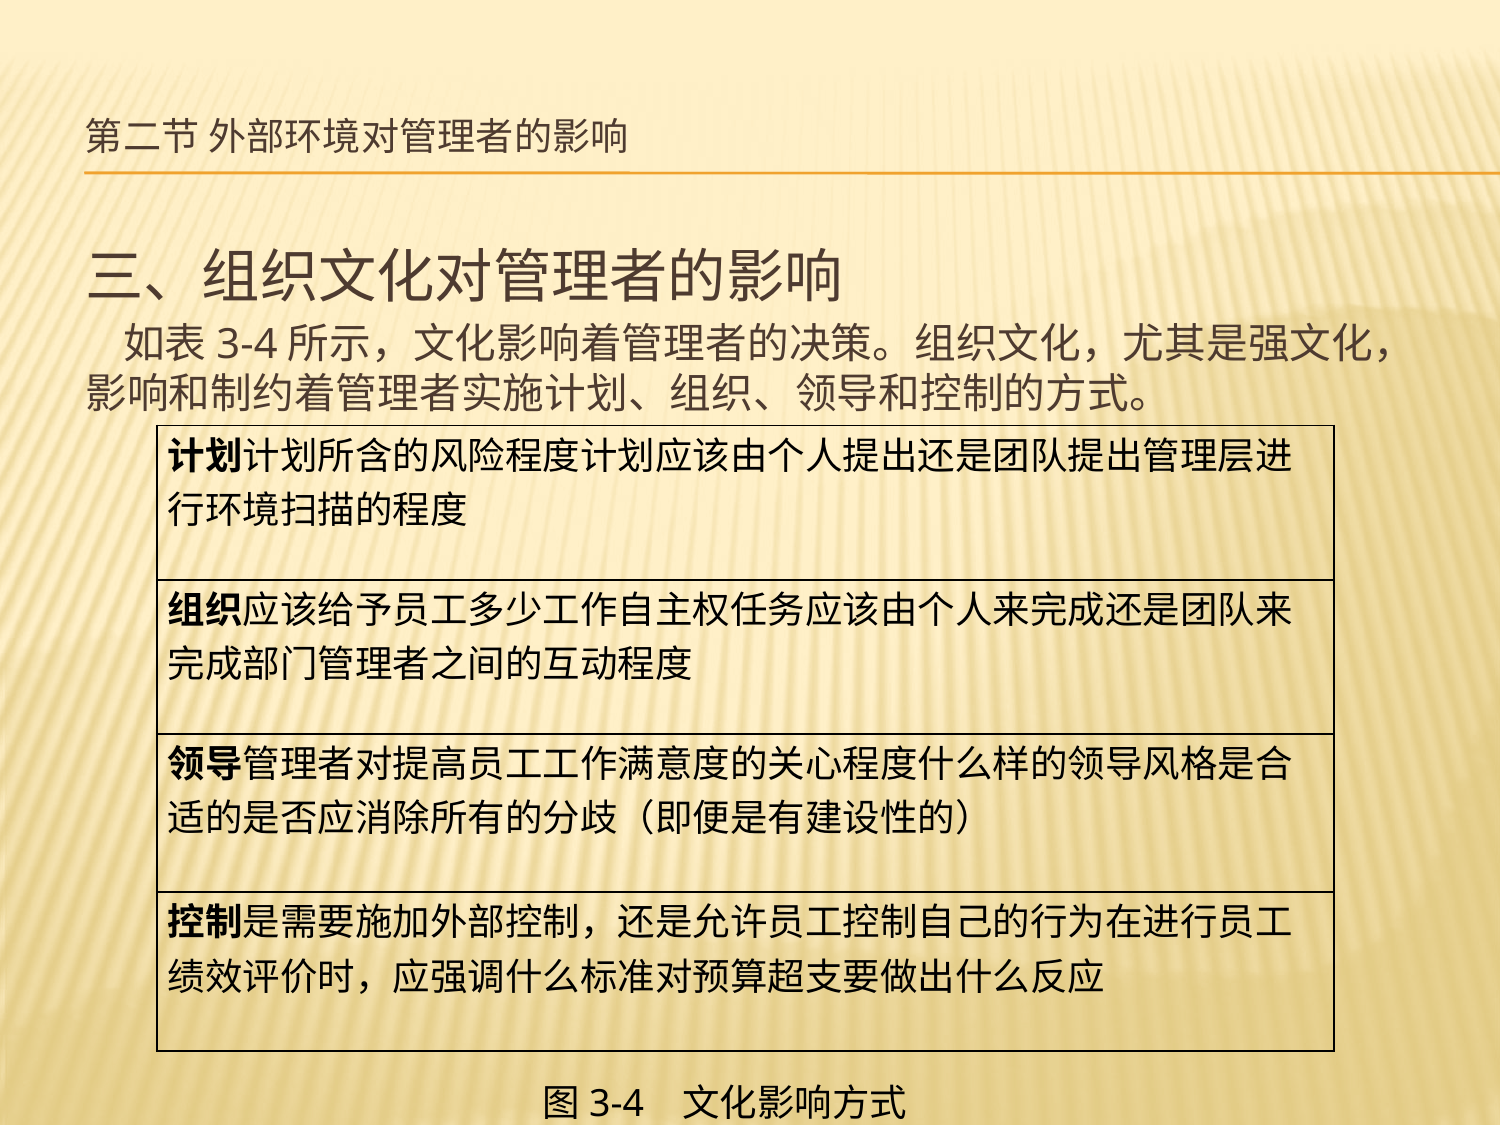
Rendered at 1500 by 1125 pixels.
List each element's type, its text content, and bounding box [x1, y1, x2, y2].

table_cell 控制是需要施加外部控制，还是允许员工控制自己的行为在进行员工绩效评价时，应强调什么标准对预算超支要做出什么反应 [158, 893, 1333, 1050]
text_box 图3-4 文化影响方式 [440, 1071, 1010, 1125]
list 三、组织文化对管理者的影响 如表3-4所示，文化影响着管理者的决策。组织文化，尤其是强文化，影响和制约着管理者实施计划、组织、领导和控制的方式。 [70, 230, 1421, 874]
table_cell 领导管理者对提高员工工作满意度的关心程度什么样的领导风格是合适的是否应消除所有的分歧（即便是有建设性的） [158, 735, 1333, 891]
table_header 计划计划所含的风险程度计划应该由个人提出还是团队提出管理层进行环境扫描的程度 [158, 426, 1333, 579]
table_cell 组织应该给予员工多少工作自主权任务应该由个人来完成还是团队来完成部门管理者之间的互动程度 [158, 581, 1333, 733]
title 第二节 外部环境对管理者的影响 [70, 35, 1425, 213]
